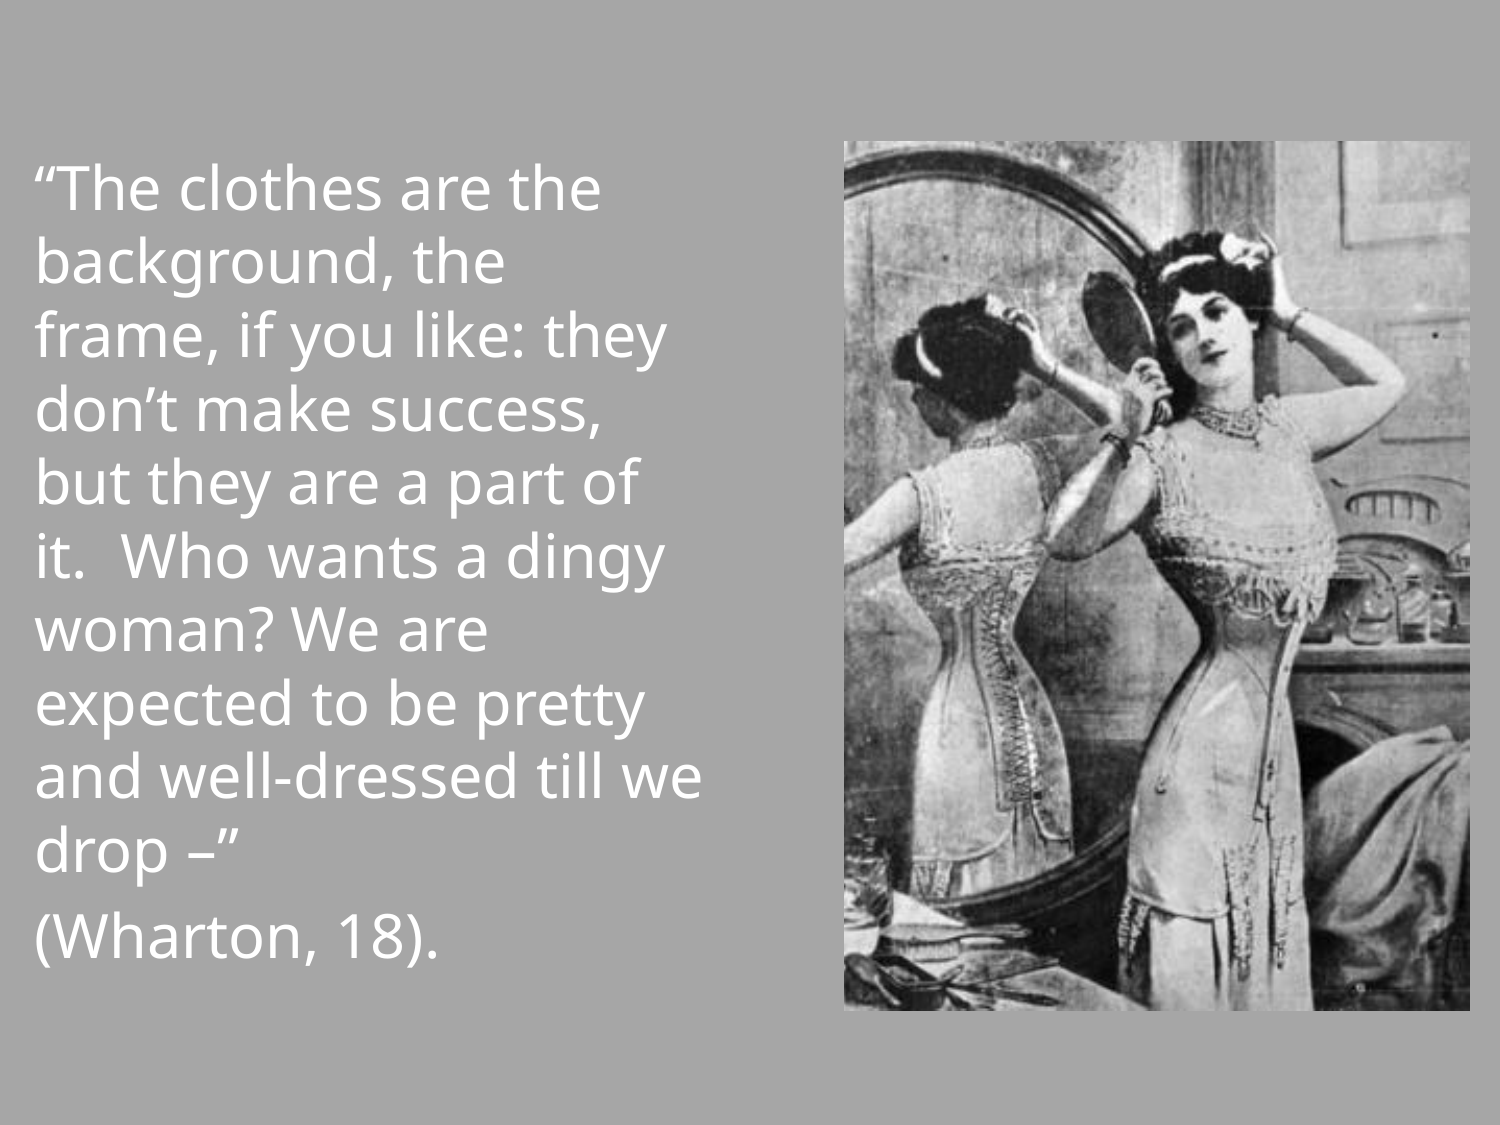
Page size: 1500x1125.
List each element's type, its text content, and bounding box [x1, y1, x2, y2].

picture [844, 141, 1471, 1011]
list “The clothes are the background, the frame, if you like: they don’t make success, but they are a part of it. Who wants a dingy woman? We are expected to be pretty and well-dressed till we drop –” (Wharton, 18). [19, 141, 726, 988]
